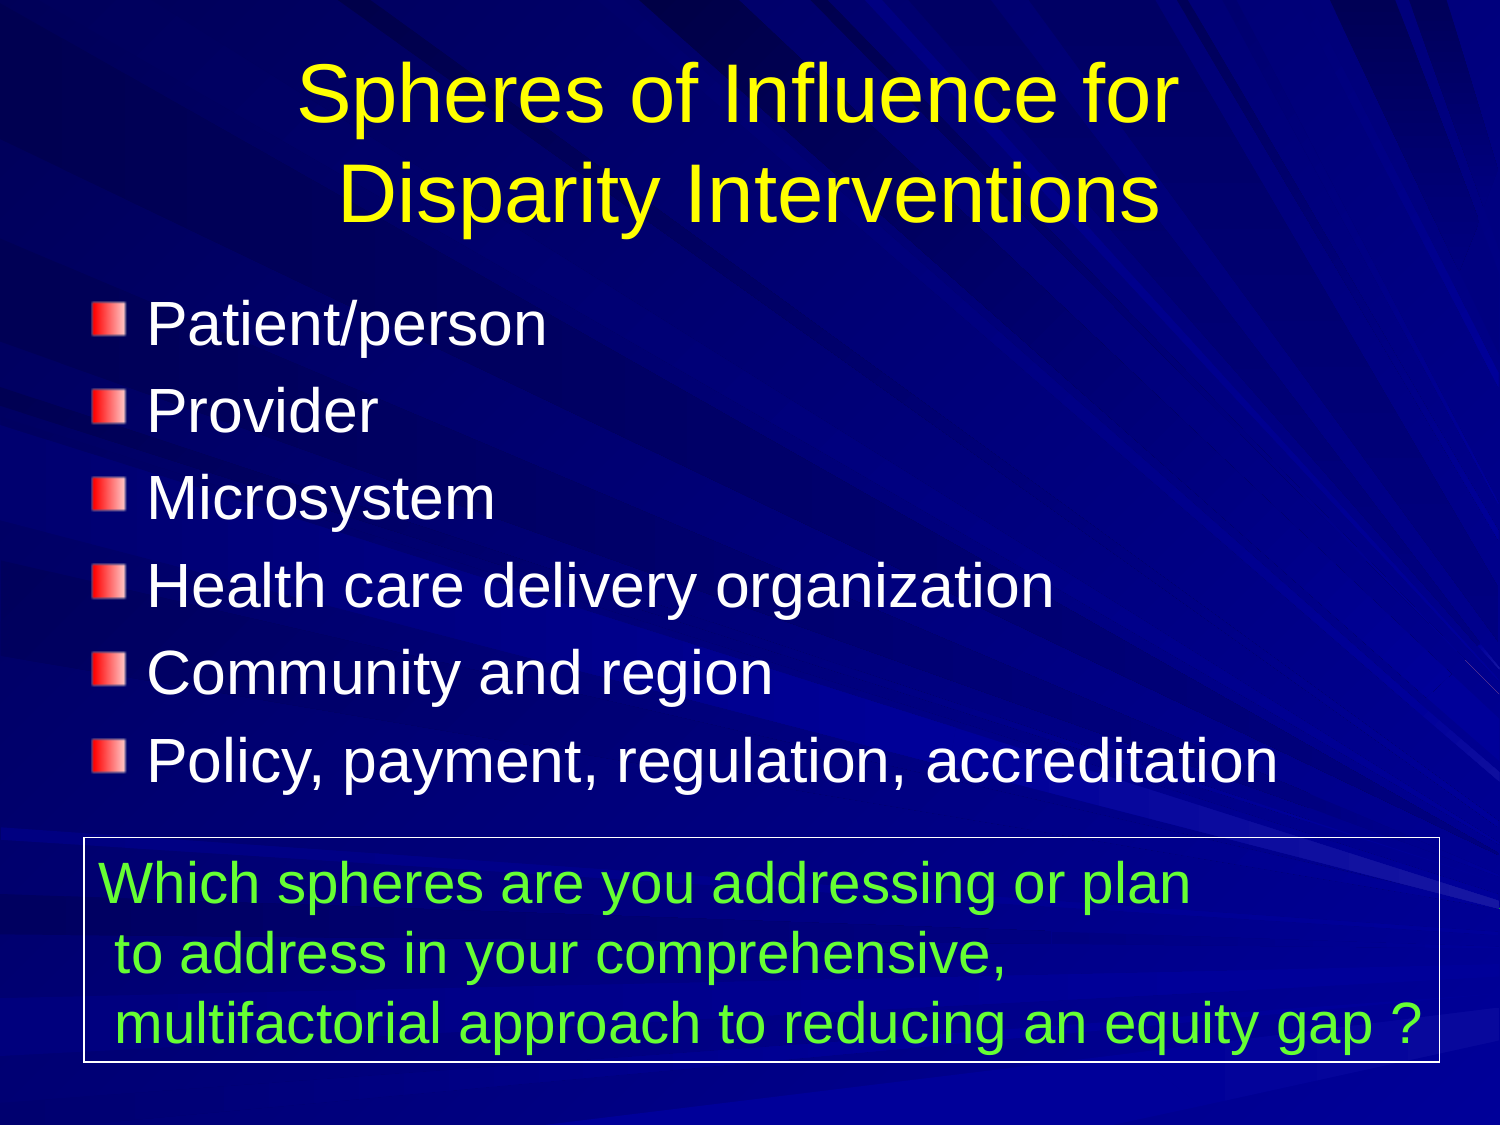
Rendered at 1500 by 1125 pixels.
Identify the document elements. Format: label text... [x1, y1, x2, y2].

picture [90, 300, 130, 340]
text_box Which spheres are you addressing or plan to address in your comprehensive, multifactorial approach to reducing an equity gap ? [83, 837, 1440, 1063]
picture [90, 737, 130, 777]
list Patient/person Provider Microsystem Health care delivery organization Community and region Policy, payment, regulation, accreditation [74, 274, 1426, 969]
picture [90, 562, 130, 603]
title Spheres of Influence for Disparity Interventions [74, 45, 1426, 234]
picture [90, 475, 130, 515]
picture [90, 650, 130, 690]
picture [90, 387, 130, 428]
